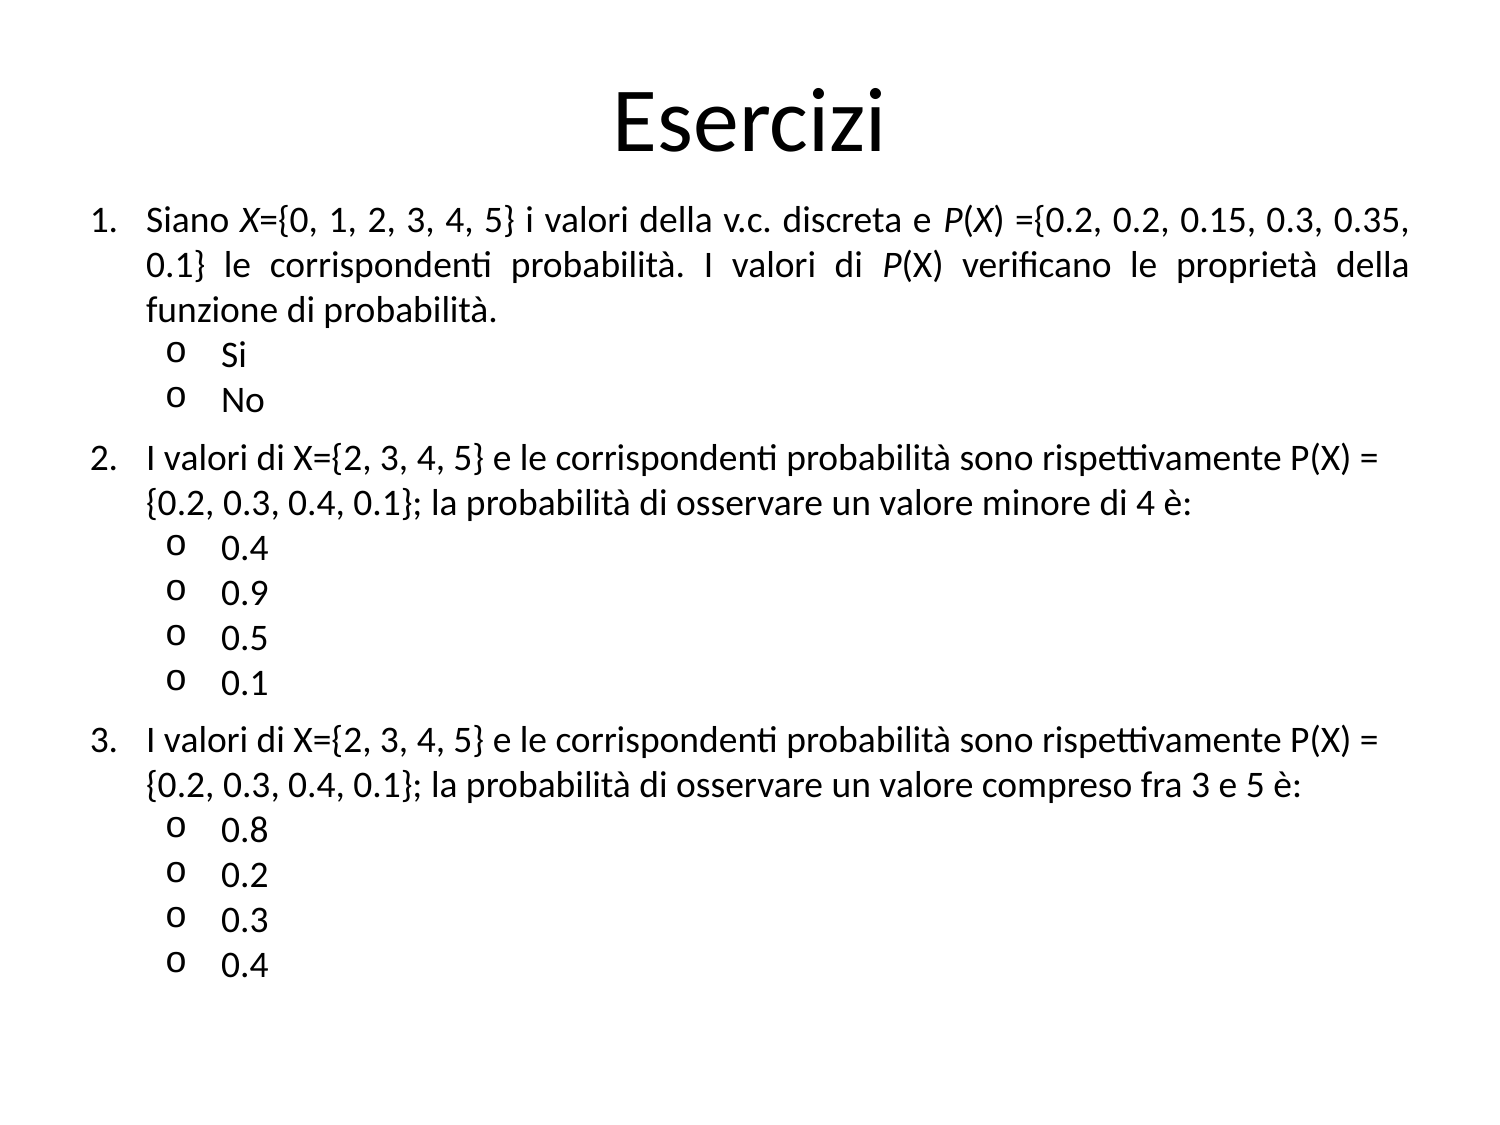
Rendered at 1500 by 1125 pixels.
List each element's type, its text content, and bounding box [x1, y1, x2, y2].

title Esercizi [75, 45, 1425, 185]
text_box Siano X={0, 1, 2, 3, 4, 5} i valori della v.c. discreta e P(X) ={0.2, 0.2, 0.15, 0.3, 0.35, 0.1} le corrispondenti probabilità. I valori di P(X) verificano le proprietà della funzione di probabilità. Si No I valori di X={2, 3, 4, 5} e le corrispondenti probabilità sono rispettivamente P(X) = {0.2, 0.3, 0.4, 0.1}; la probabilità di osservare un valore minore di 4 è: 0.4 0.9 0.5 0.1 I valori di X={2, 3, 4, 5} e le corrispondenti probabilità sono rispettivamente P(X) = {0.2, 0.3, 0.4, 0.1}; la probabilità di osservare un valore compreso fra 3 e 5 è: 0.8 0.2 0.3 0.4 [74, 188, 1425, 1083]
